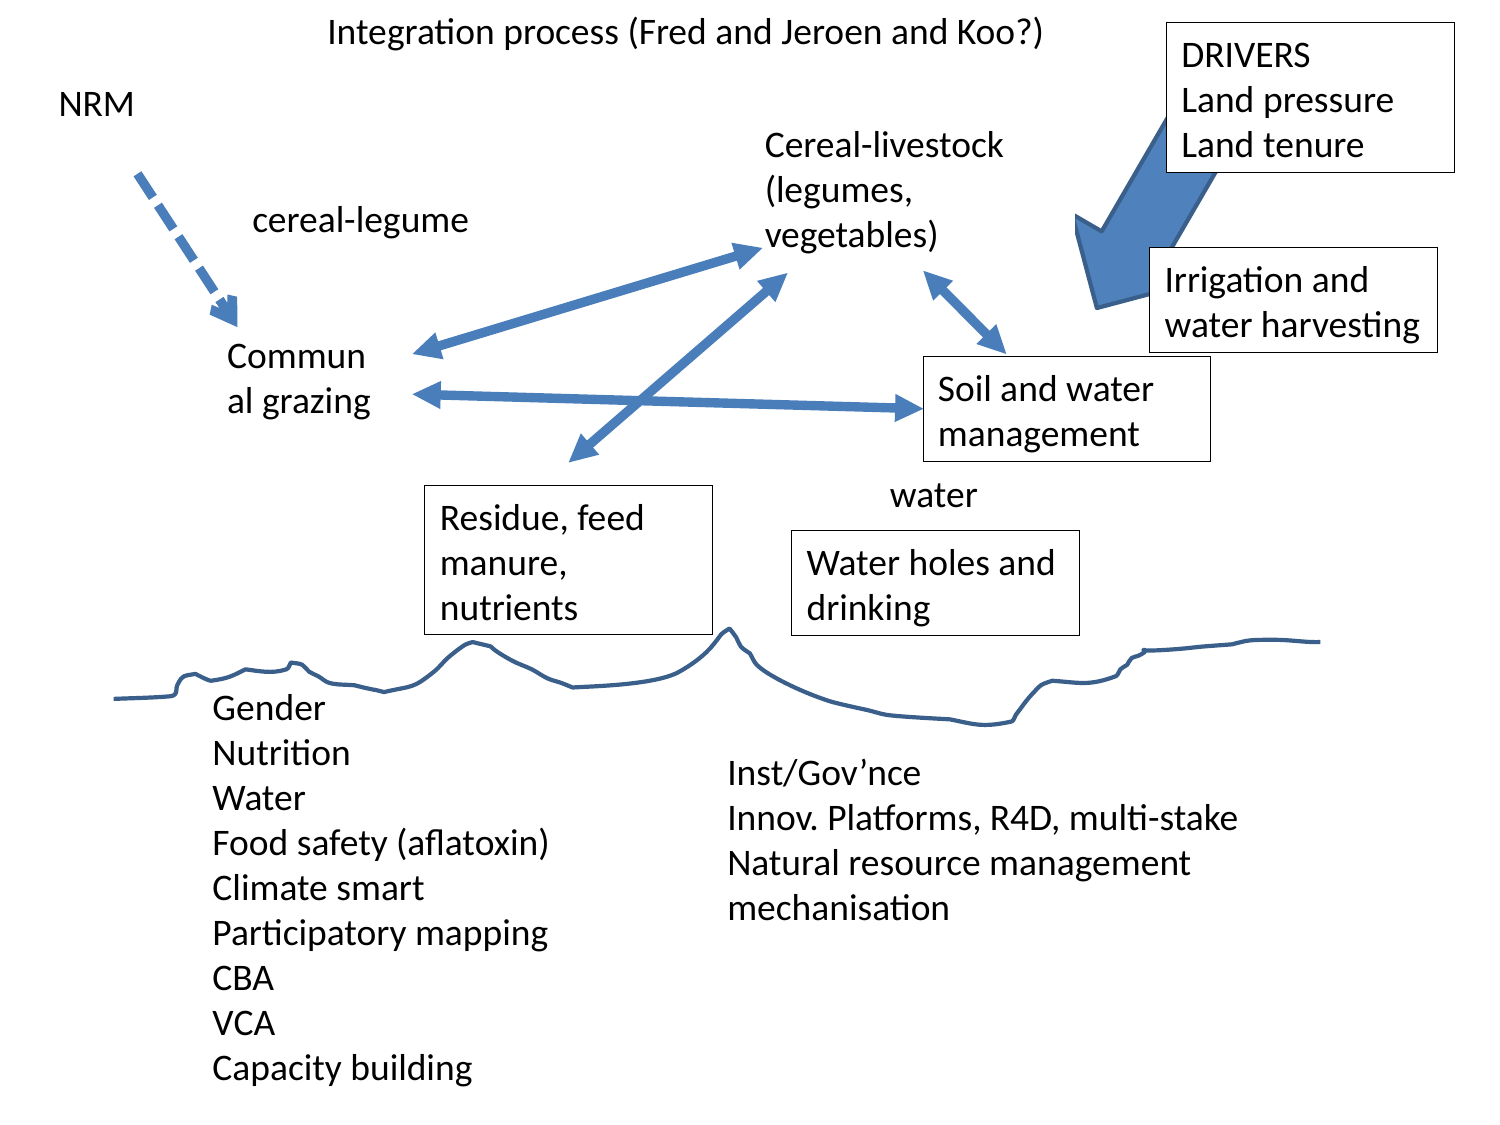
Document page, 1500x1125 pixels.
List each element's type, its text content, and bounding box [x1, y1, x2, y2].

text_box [791, 393, 924, 410]
text_box cereal-legume [241, 187, 588, 248]
text_box Cereal-livestock (legumes, vegetables) [750, 112, 1075, 308]
text_box Water holes and drinking [791, 530, 1080, 636]
text_box water [875, 462, 1138, 523]
text_box Gender Nutrition Water Food safety (aflatoxin) Climate smart Participatory mapping CBA VCA Capacity building [197, 675, 588, 1096]
text_box Inst/Gov’nce Innov. Platforms, R4D, multi-stake Natural resource management mechanisation [712, 740, 1321, 936]
text_box [588, 626, 1321, 728]
text_box Integration process (Fred and Jeroen and Koo?) [312, 0, 1113, 60]
text_box DRIVERS Land pressure Land tenure [1166, 22, 1455, 173]
text_box [113, 671, 203, 702]
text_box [137, 173, 238, 328]
text_box Communal grazing [212, 323, 393, 429]
text_box [426, 640, 546, 675]
text_box [1075, 116, 1218, 311]
text_box NRM [43, 71, 238, 131]
text_box Residue, feed manure, nutrients [424, 485, 713, 635]
text_box Irrigation and water harvesting [1149, 247, 1438, 353]
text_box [412, 393, 563, 410]
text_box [568, 272, 788, 463]
text_box [228, 660, 321, 675]
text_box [412, 247, 763, 355]
text_box Soil and water management [923, 356, 1211, 462]
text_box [923, 270, 1007, 355]
